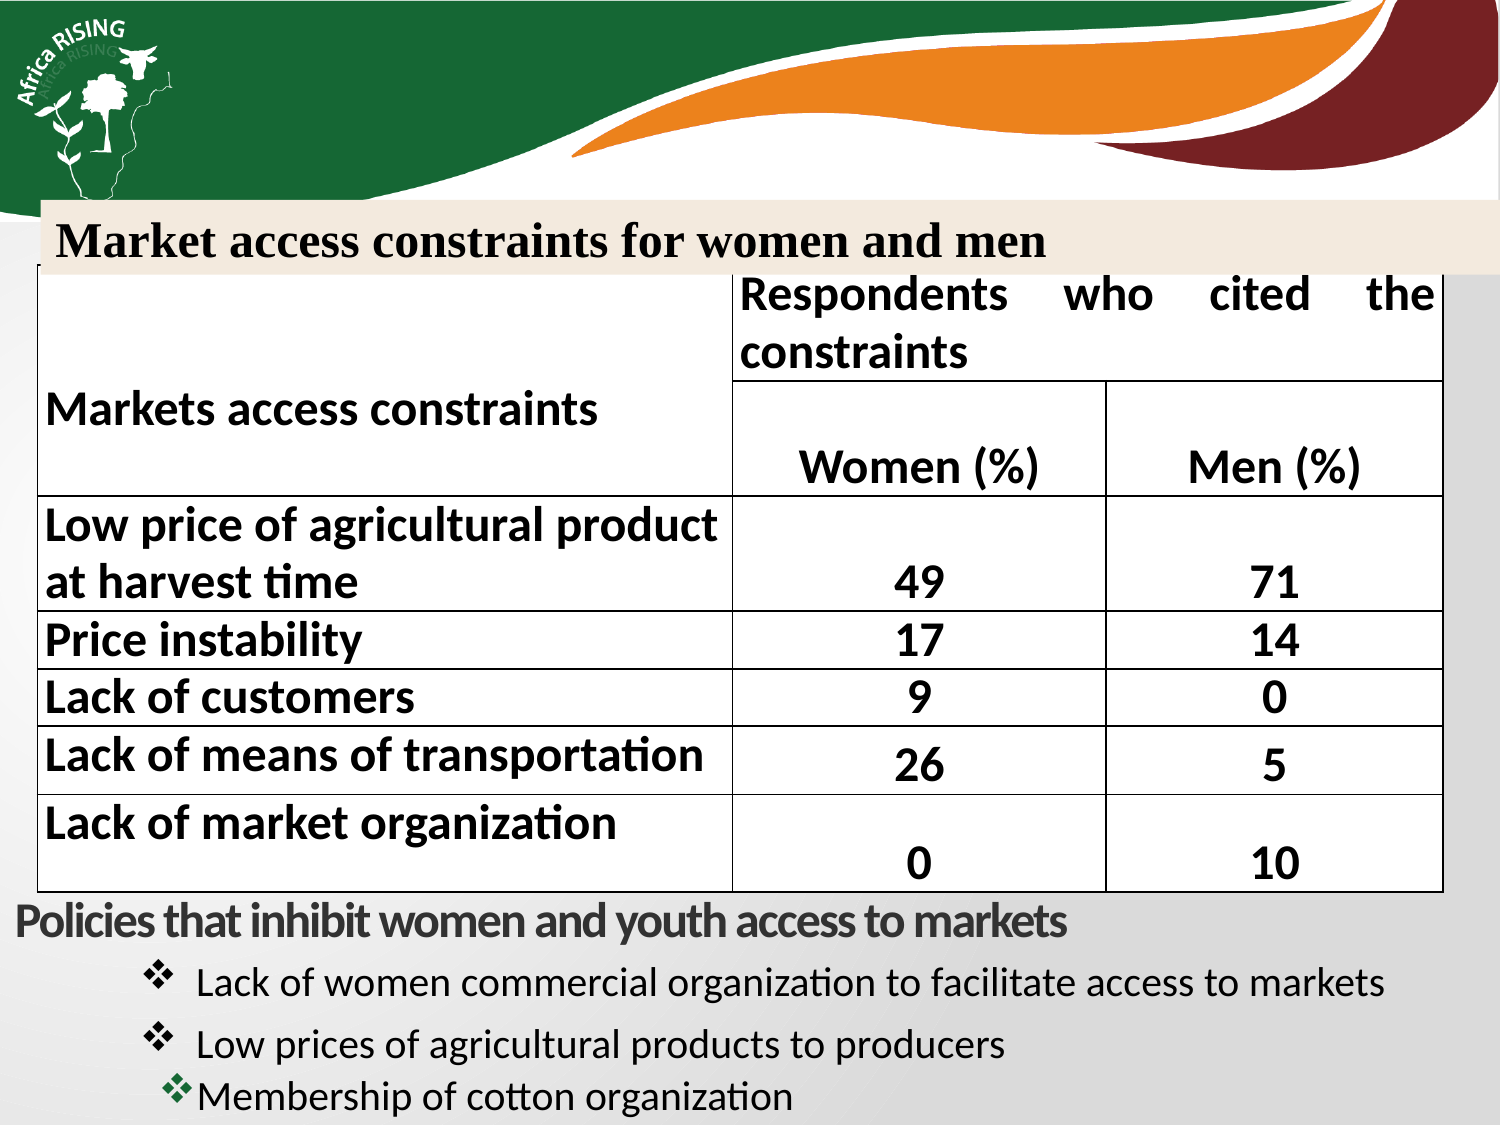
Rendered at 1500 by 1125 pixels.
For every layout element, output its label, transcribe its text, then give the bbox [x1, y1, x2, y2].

text_box Lack of women commercial organization to facilitate access to markets [125, 946, 1425, 1009]
table_cell 49 [733, 497, 1105, 610]
table_cell 14 [1107, 612, 1442, 668]
table_cell Lack of market organization [38, 795, 732, 879]
table_cell 26 [733, 727, 1105, 794]
table_cell 10 [1107, 795, 1442, 891]
table_cell Men (%) [1107, 382, 1442, 495]
table_header Respondents who cited the constraints [733, 275, 1442, 380]
table_cell Lack of means of transportation [38, 727, 732, 794]
table_cell 17 [733, 612, 1105, 668]
table_header Markets access constraints [38, 266, 732, 495]
table_cell 0 [1107, 670, 1442, 725]
text_box Market access constraints for women and men [40, 199, 1500, 275]
table_cell 9 [733, 670, 1105, 725]
picture [0, 0, 1499, 222]
table_cell 71 [1107, 497, 1442, 610]
table_cell 5 [1107, 727, 1442, 794]
text_box Policies that inhibit women and youth access to markets [0, 879, 1410, 950]
text_box Low prices of agricultural products to producers [125, 1009, 1425, 1075]
text_box Membership of cotton organization [124, 1061, 1091, 1125]
table_cell Low price of agricultural product at harvest time [38, 497, 732, 610]
table_cell Lack of customers [38, 670, 732, 725]
table_cell Price instability [38, 612, 732, 668]
table_cell Women (%) [733, 382, 1105, 495]
table_cell 0 [733, 795, 1105, 879]
